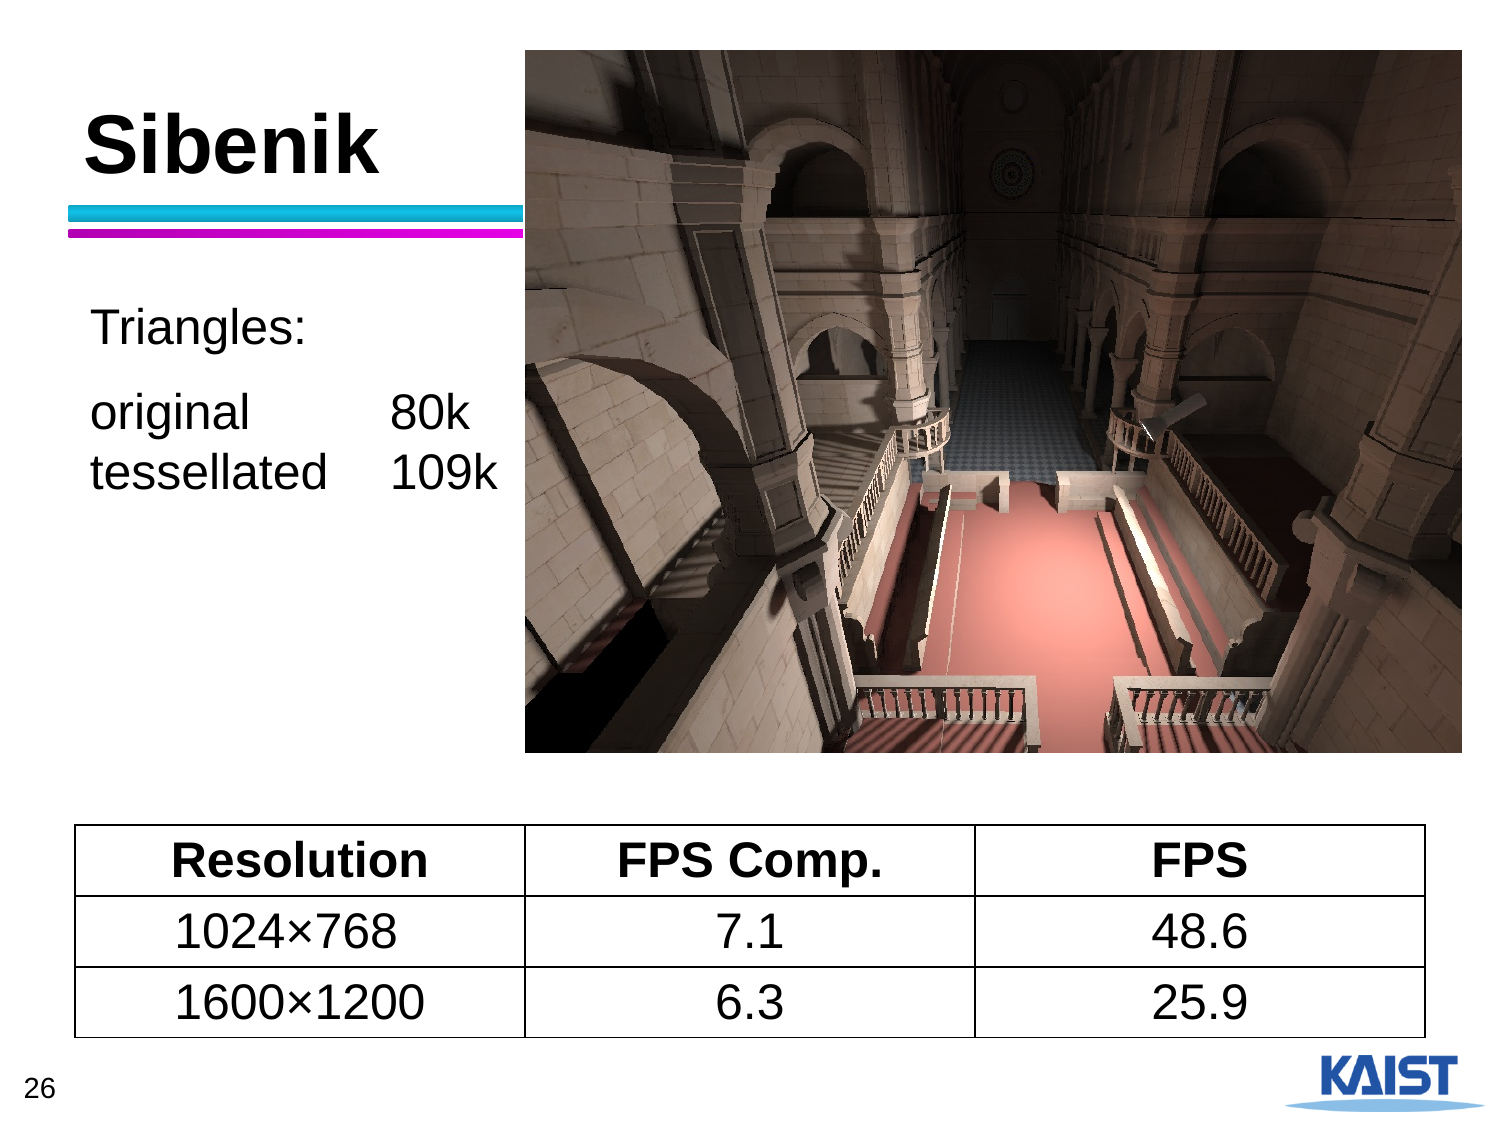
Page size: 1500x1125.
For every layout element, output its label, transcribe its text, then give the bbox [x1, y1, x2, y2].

picture [524, 49, 1463, 754]
text_box Triangles: original 80k tessellated 109k [75, 287, 519, 508]
table_header Resolution [76, 826, 524, 895]
title Sibenik [68, 48, 525, 199]
picture [1284, 1055, 1485, 1112]
table_cell 48.6 [976, 897, 1424, 966]
table_cell 25.9 [976, 968, 1424, 1037]
table_cell 6.3 [526, 968, 974, 1037]
table_header FPS [976, 826, 1424, 895]
table_header FPS Comp. [526, 826, 974, 895]
table_cell 1600×1200 [76, 968, 524, 1037]
table_cell 7.1 [526, 897, 974, 966]
table_cell 1024×7680 [76, 897, 524, 966]
